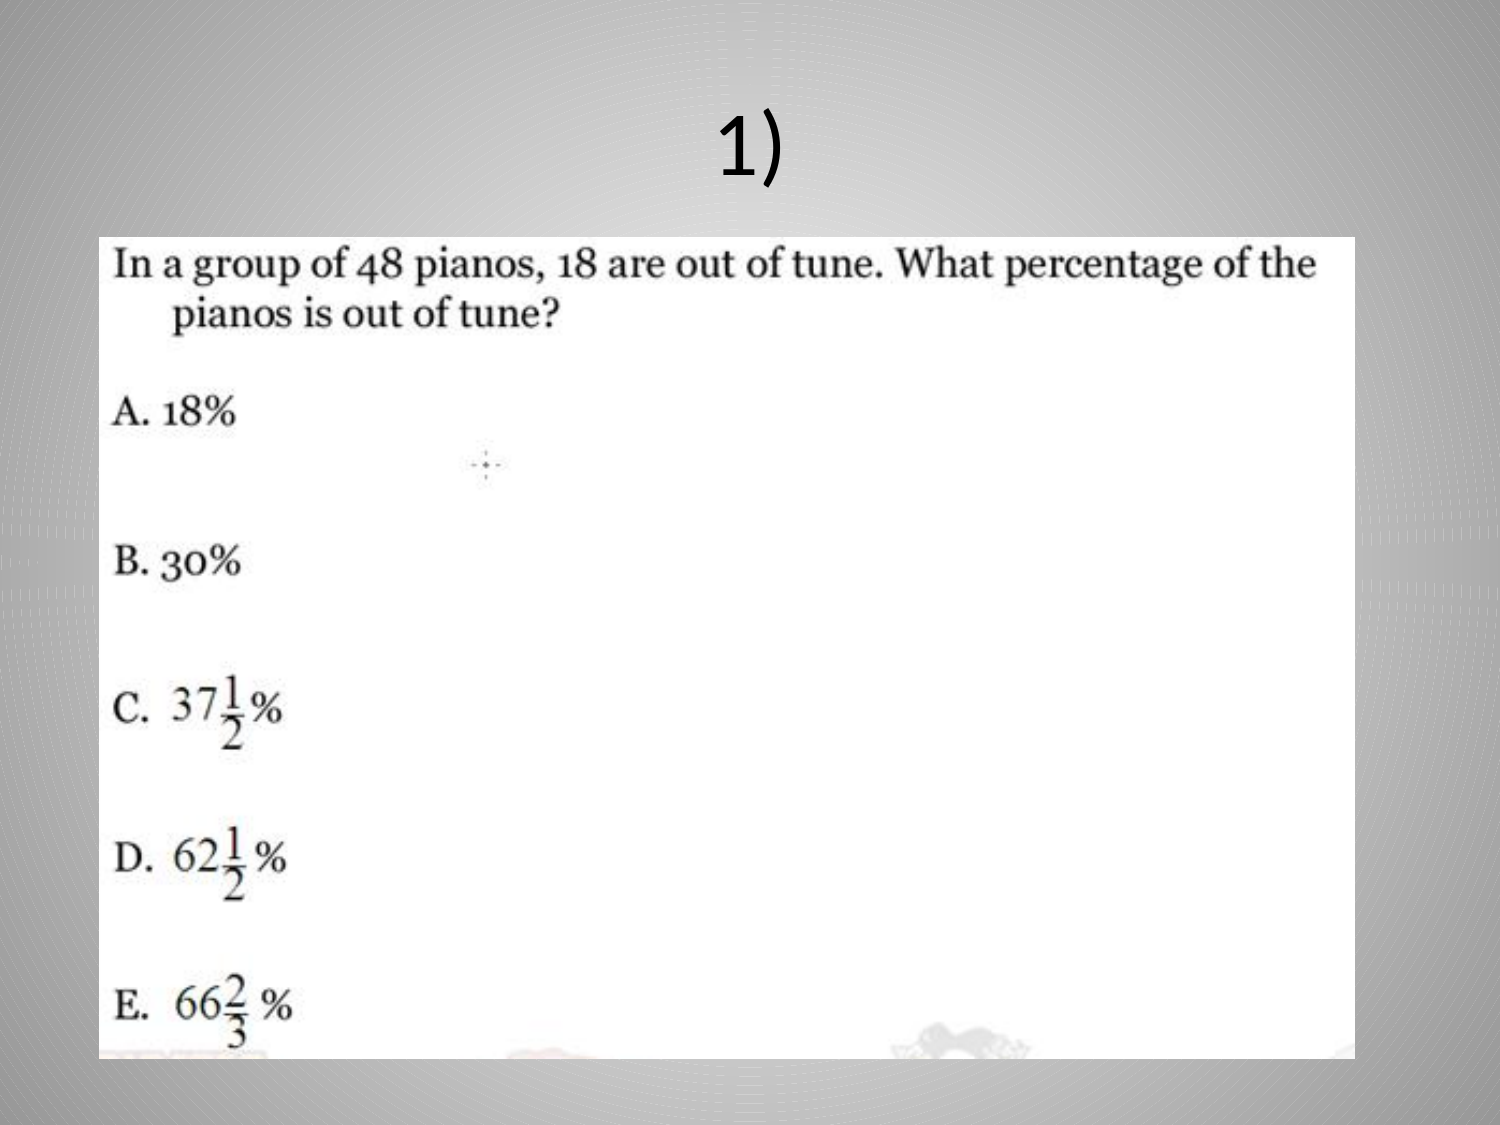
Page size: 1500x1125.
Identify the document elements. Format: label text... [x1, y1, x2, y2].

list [99, 237, 1356, 1060]
title 1) [75, 45, 1425, 233]
